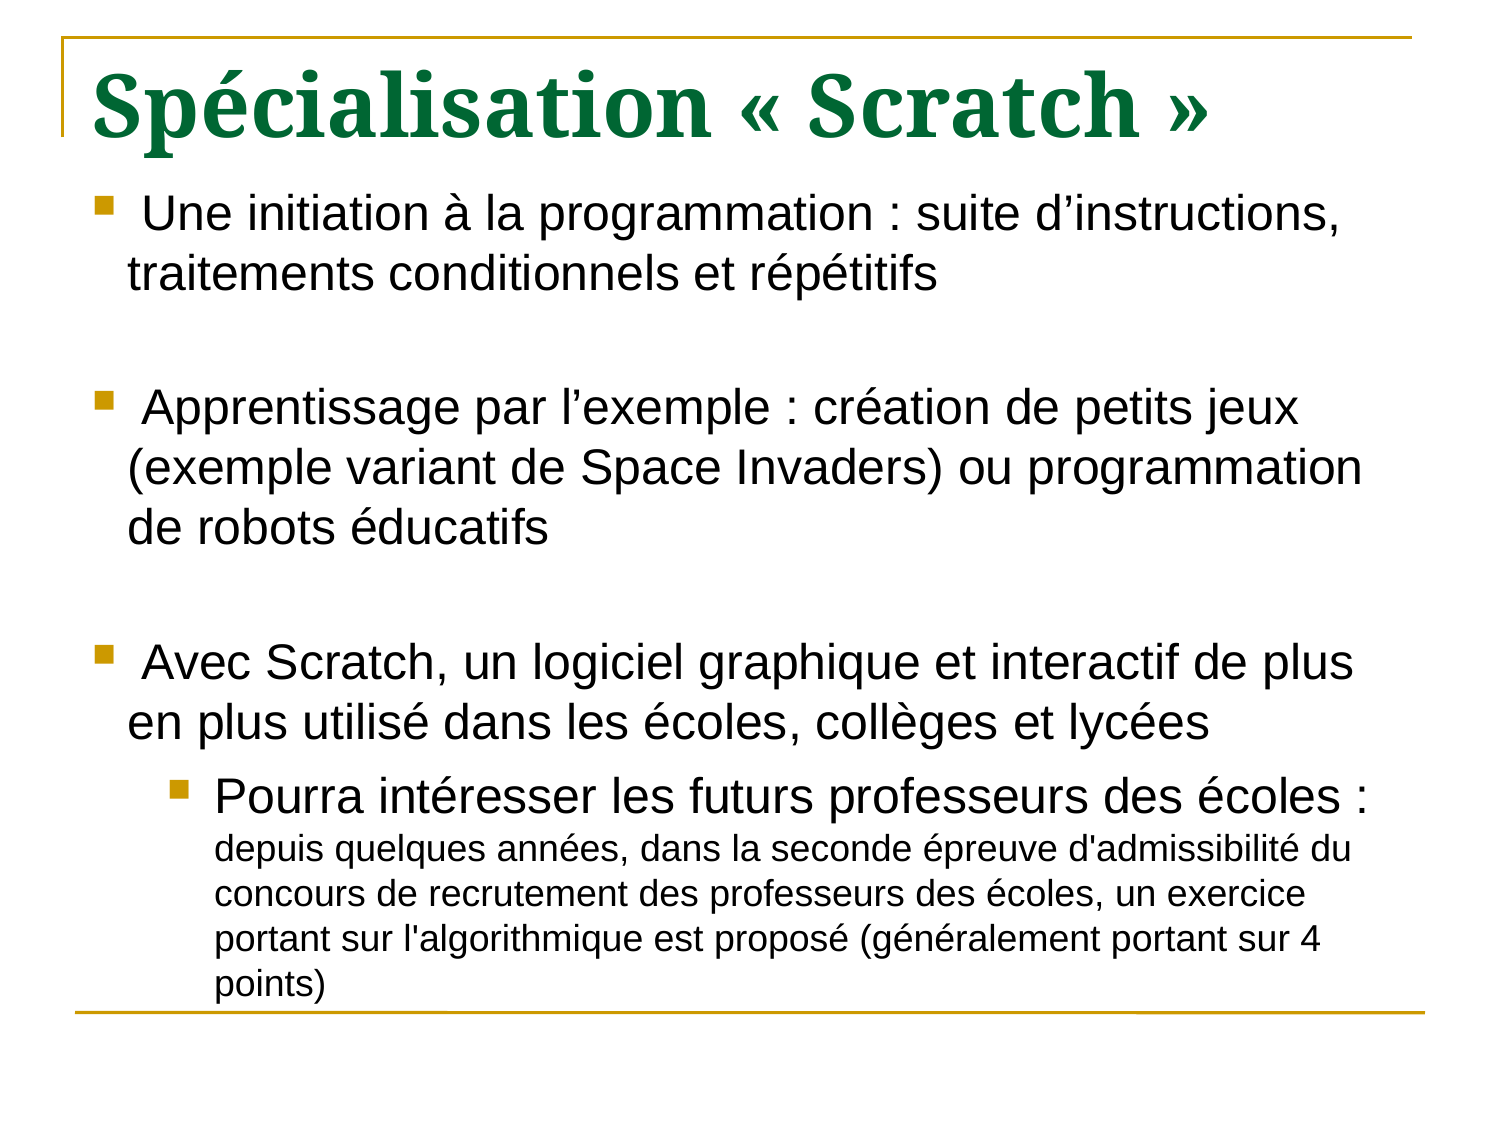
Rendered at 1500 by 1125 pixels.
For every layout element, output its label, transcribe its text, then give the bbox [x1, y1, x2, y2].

text_box Une initiation à la programmation : suite d’instructions, traitements conditionnels et répétitifs Apprentissage par l’exemple : création de petits jeux (exemple variant de Space Invaders) ou programmation de robots éducatifs Avec Scratch, un logiciel graphique et interactif de plus en plus utilisé dans les écoles, collèges et lycées Pourra intéresser les futurs professeurs des écoles : depuis quelques années, dans la seconde épreuve d'admissibilité du concours de recrutement des professeurs des écoles, un exercice portant sur l'algorithmique est proposé (généralement portant sur 4 points) [77, 172, 1428, 1000]
text_box Spécialisation « Scratch » [77, 42, 1495, 230]
